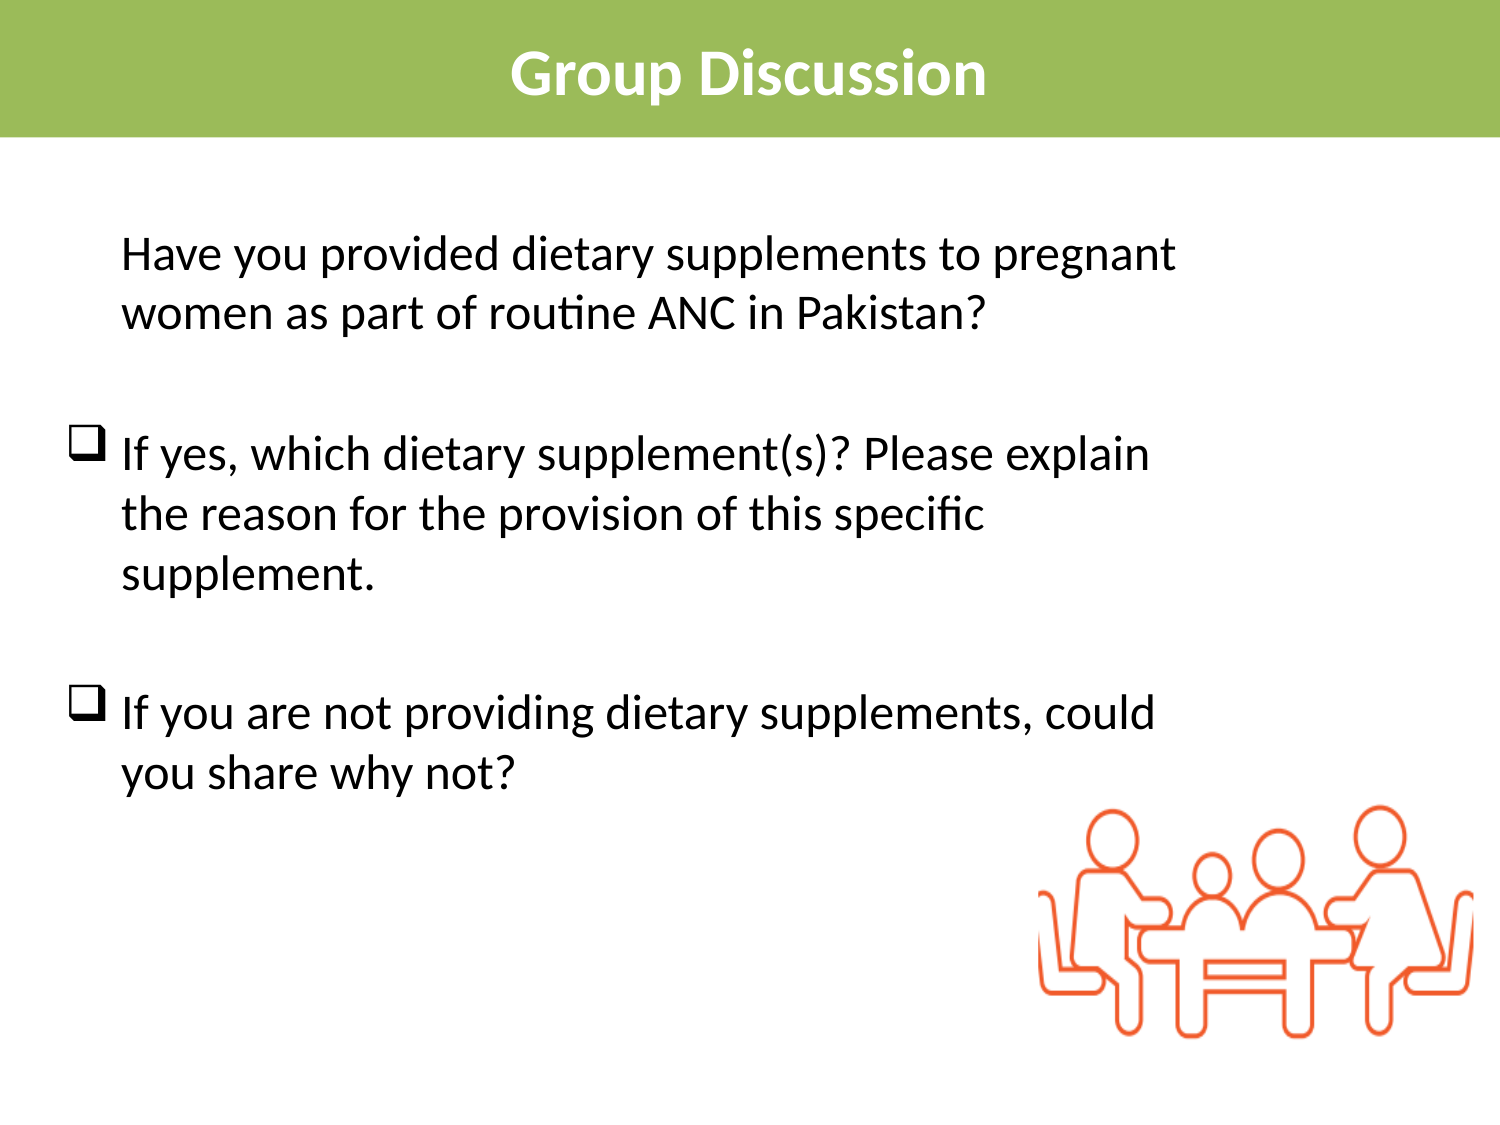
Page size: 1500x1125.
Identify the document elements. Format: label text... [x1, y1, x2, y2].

list Have you provided dietary supplements to pregnant women as part of routine ANC in Pakistan? If yes, which dietary supplement(s)? Please explain the reason for the provision of this specific supplement. If you are not providing dietary supplements, could you share why not? [50, 212, 1225, 963]
picture [1037, 762, 1476, 1063]
text_box Group Discussion [0, 0, 1500, 138]
